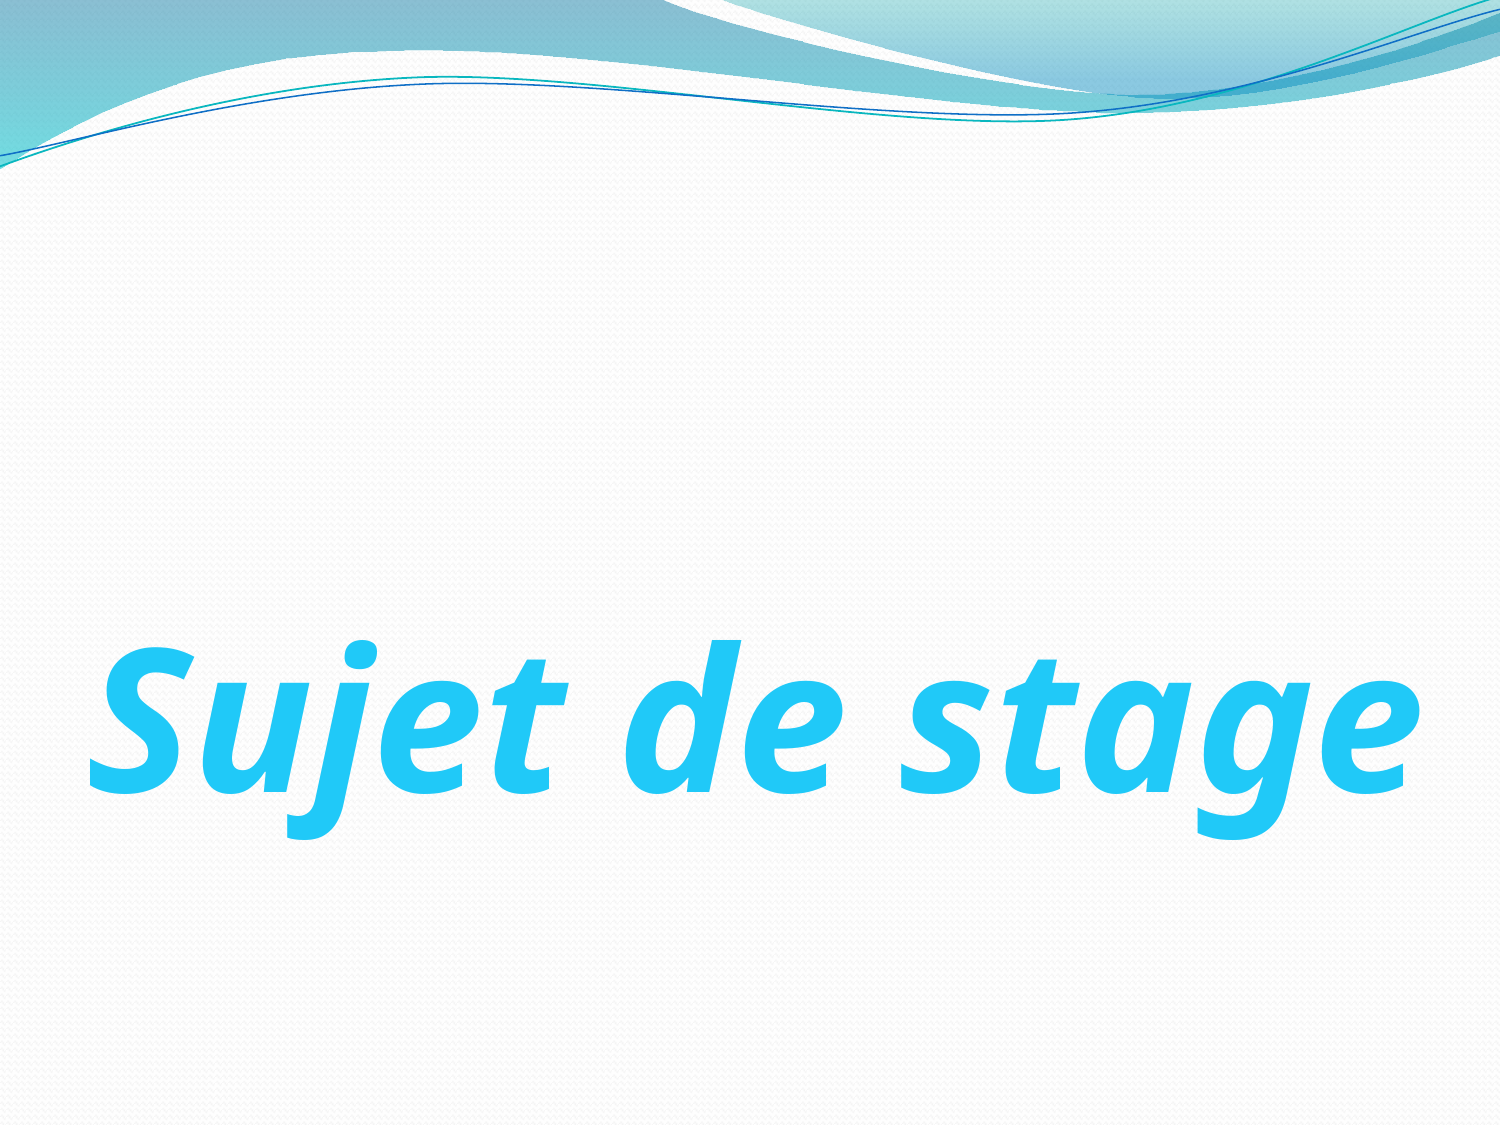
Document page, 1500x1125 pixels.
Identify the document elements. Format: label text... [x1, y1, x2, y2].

title Sujet de stage [75, 351, 1438, 832]
